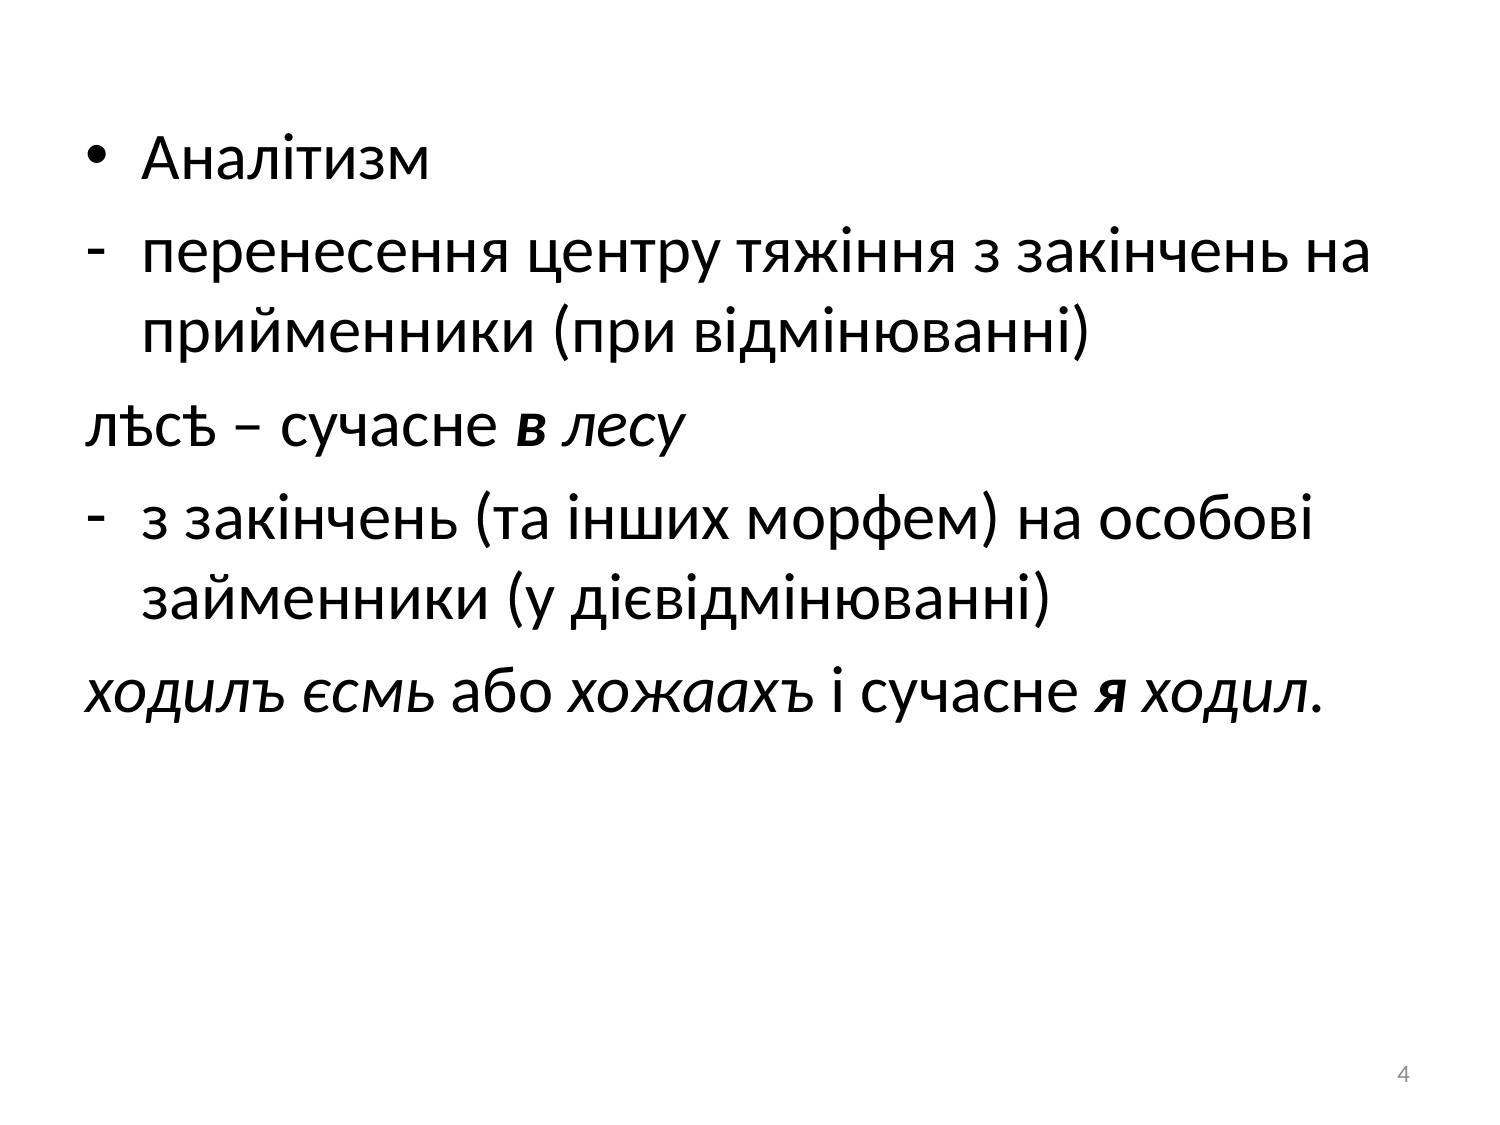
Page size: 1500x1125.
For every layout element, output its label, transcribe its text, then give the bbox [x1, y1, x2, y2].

list Аналітизм перенесення центру тяжіння з закінчень на прийменники (при відмінюванні) лѣсѣ – сучасне в лесу з закінчень (та інших морфем) на особові займенники (у дієвідмінюванні) ходилъ єсмь або хожаахъ і сучасне я ходил. [70, 105, 1421, 848]
slide_number 4 [1074, 1042, 1425, 1103]
